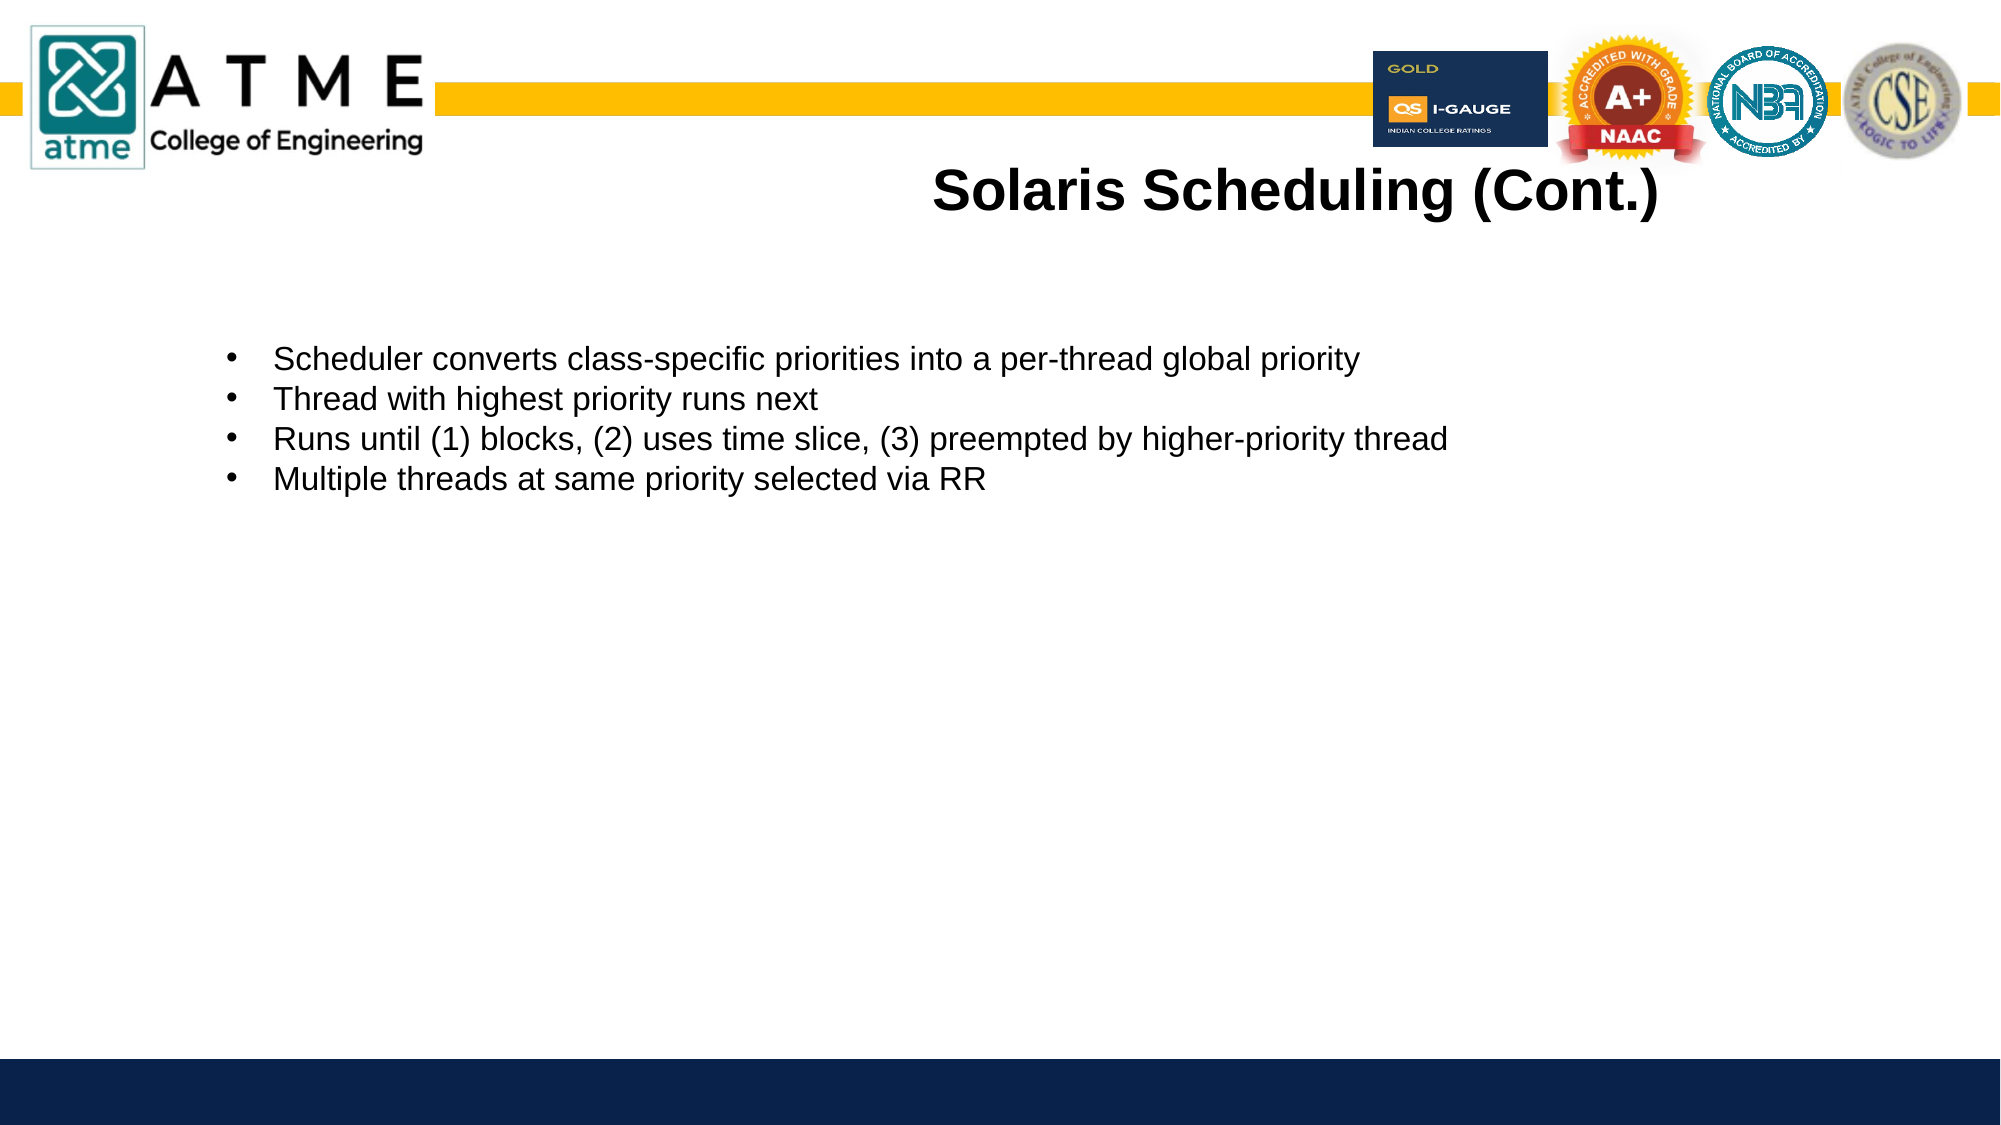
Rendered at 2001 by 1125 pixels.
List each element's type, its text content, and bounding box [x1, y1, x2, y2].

text_box Solaris Scheduling (Cont.) [917, 144, 1676, 229]
picture [22, 15, 435, 178]
picture [1373, 20, 1828, 180]
picture [0, 1059, 2001, 1125]
picture [1840, 26, 1968, 176]
text_box Scheduler converts class-specific priorities into a per-thread global priority Thread with highest priority runs next Runs until (1) blocks, (2) uses time slice, (3) preempted by higher-priority thread Multiple threads at same priority selected via RR [211, 329, 1466, 505]
